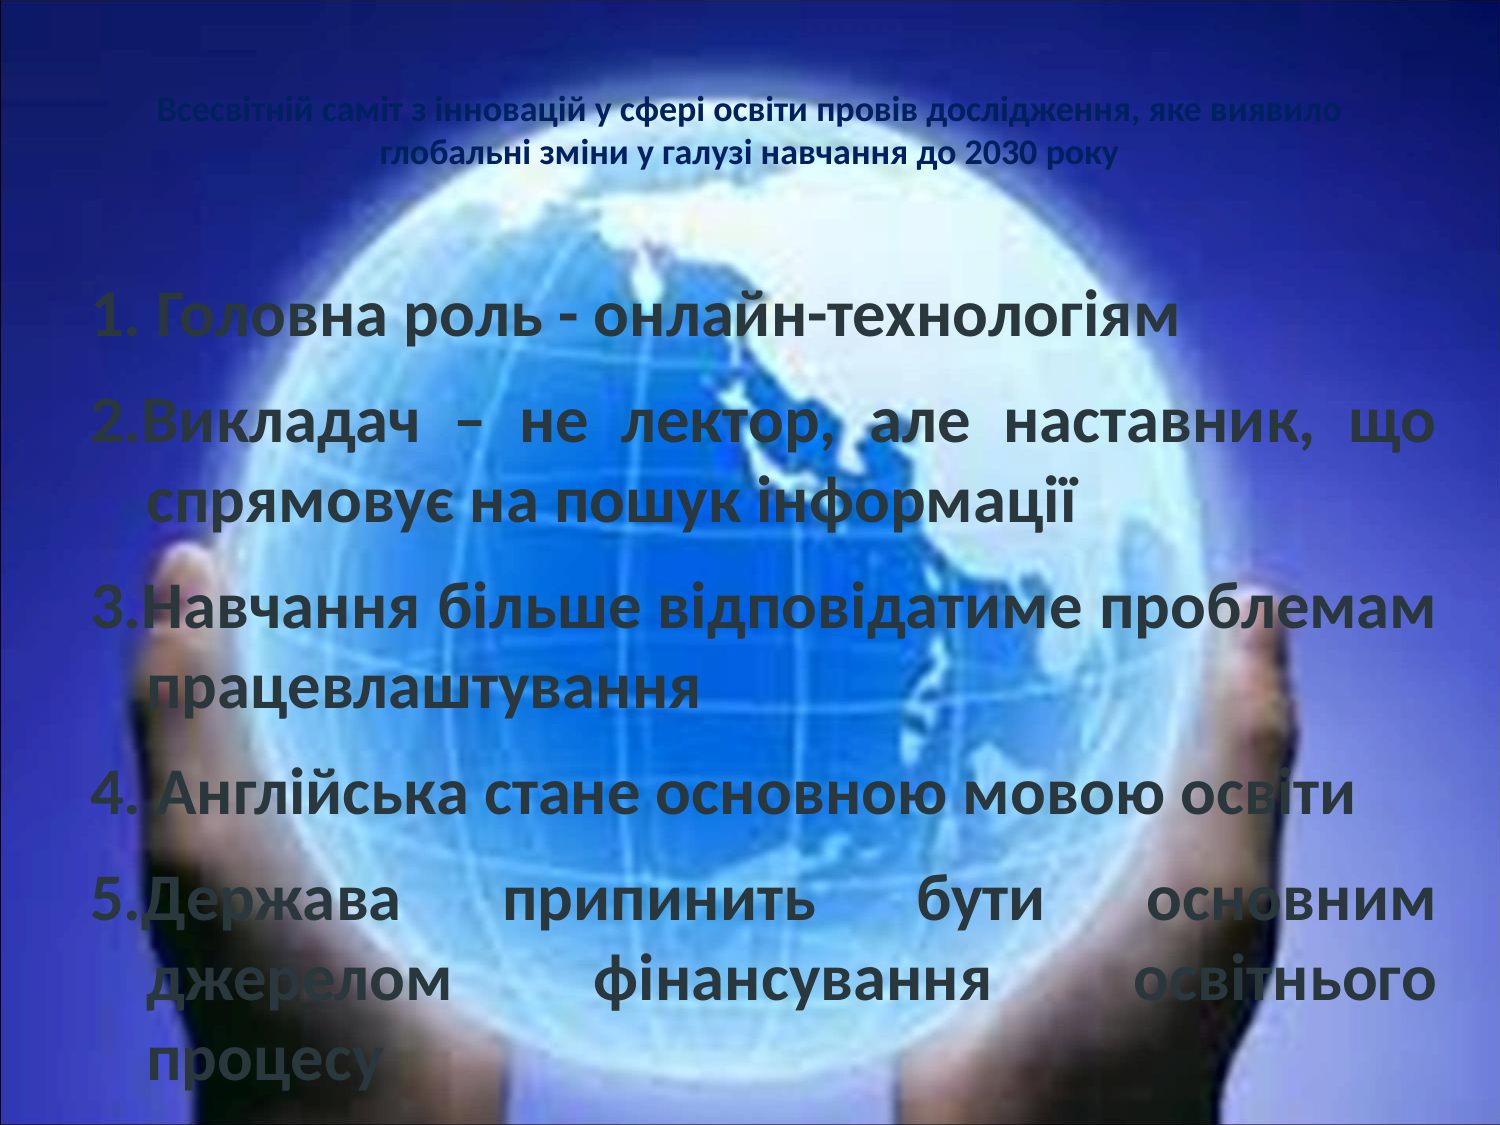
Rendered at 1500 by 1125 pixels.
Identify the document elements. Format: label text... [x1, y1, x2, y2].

title Всесвітній саміт з інновацій у сфері освіти провів дослідження, яке виявило глобальні зміни у галузі навчання до 2030 року [74, 44, 1426, 233]
picture [0, 0, 1500, 1125]
list 1. Головна роль - онлайн-технологіям 2.Викладач – не лектор, але наставник, що спрямовує на пошук інформації 3.Навчання більше відповідатиме проблемам працевлаштування 4. Англійська стане основною мовою освіти 5.Держава припинить бути основним джерелом фінансування освітнього процесу [74, 262, 1454, 1125]
